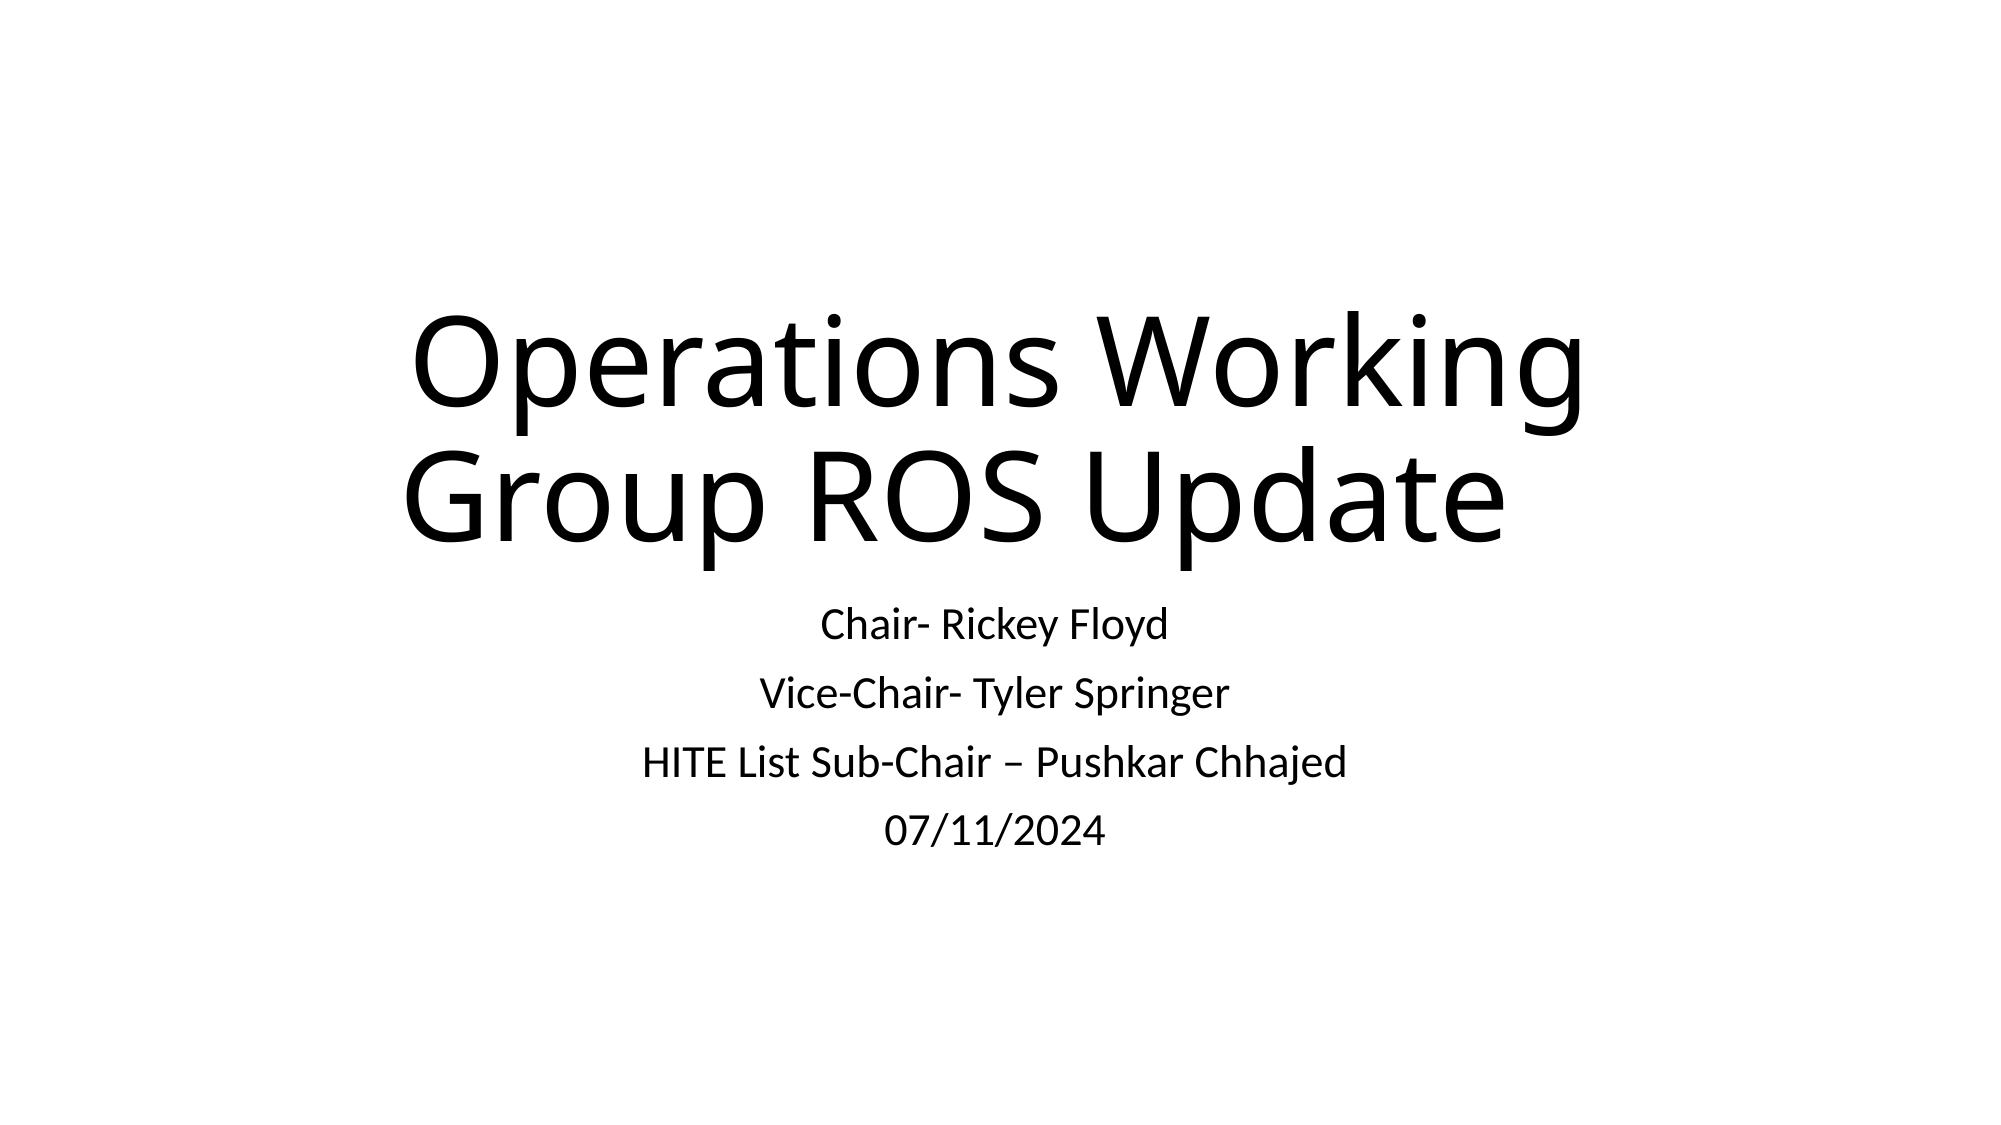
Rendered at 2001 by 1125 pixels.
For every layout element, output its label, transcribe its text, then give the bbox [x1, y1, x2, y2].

title Operations Working Group ROS Update [249, 184, 1750, 576]
subtitle Chair- Rickey Floyd Vice-Chair- Tyler Springer HITE List Sub-Chair – Pushkar Chhajed 07/11/2024 [245, 592, 1746, 865]
